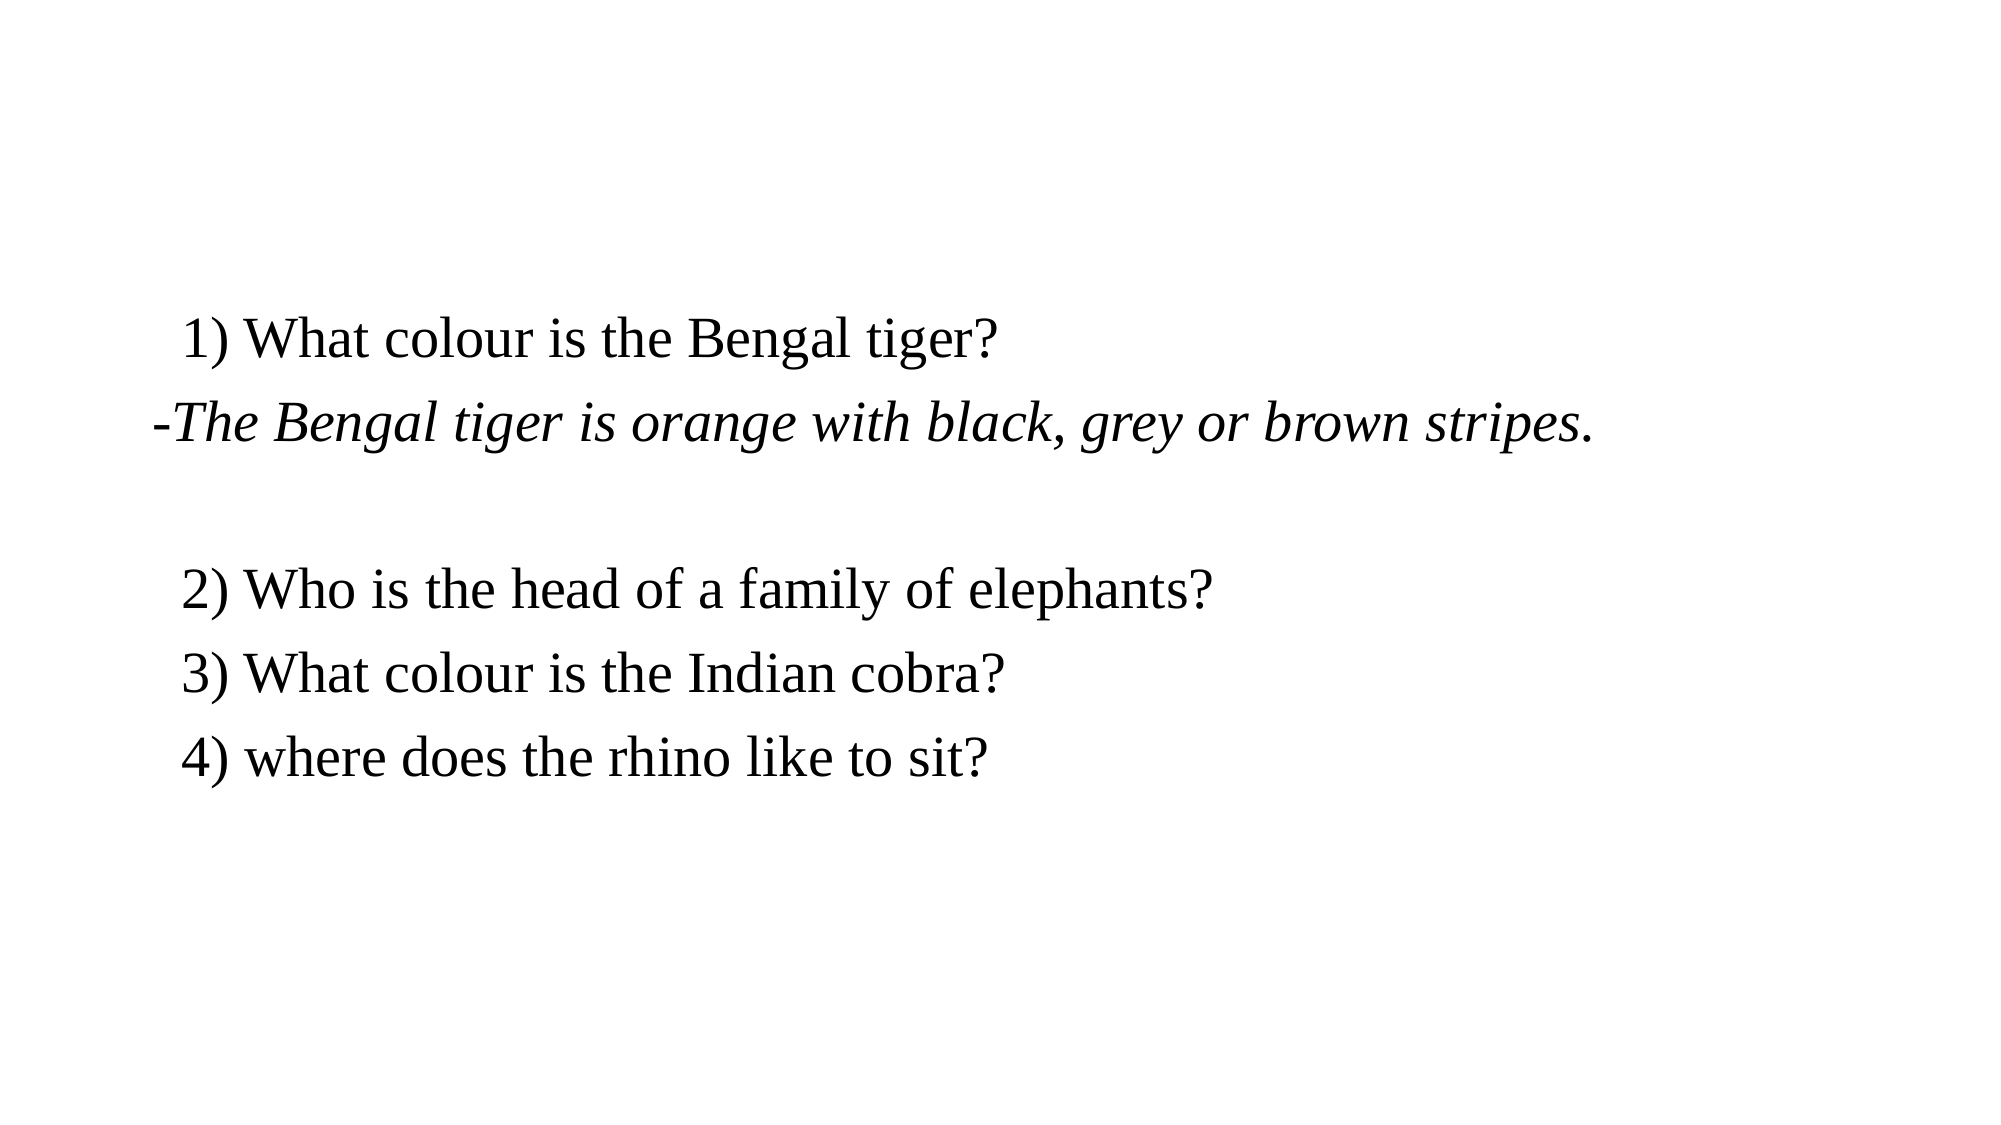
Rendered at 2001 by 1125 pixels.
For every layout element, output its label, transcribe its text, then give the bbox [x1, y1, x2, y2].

list 1) What colour is the Bengal tiger? -The Bengal tiger is orange with black, grey or brown stripes. 2) Who is the head of a family of elephants? 3) What colour is the Indian cobra? 4) where does the rhino like to sit? [137, 299, 1863, 1014]
